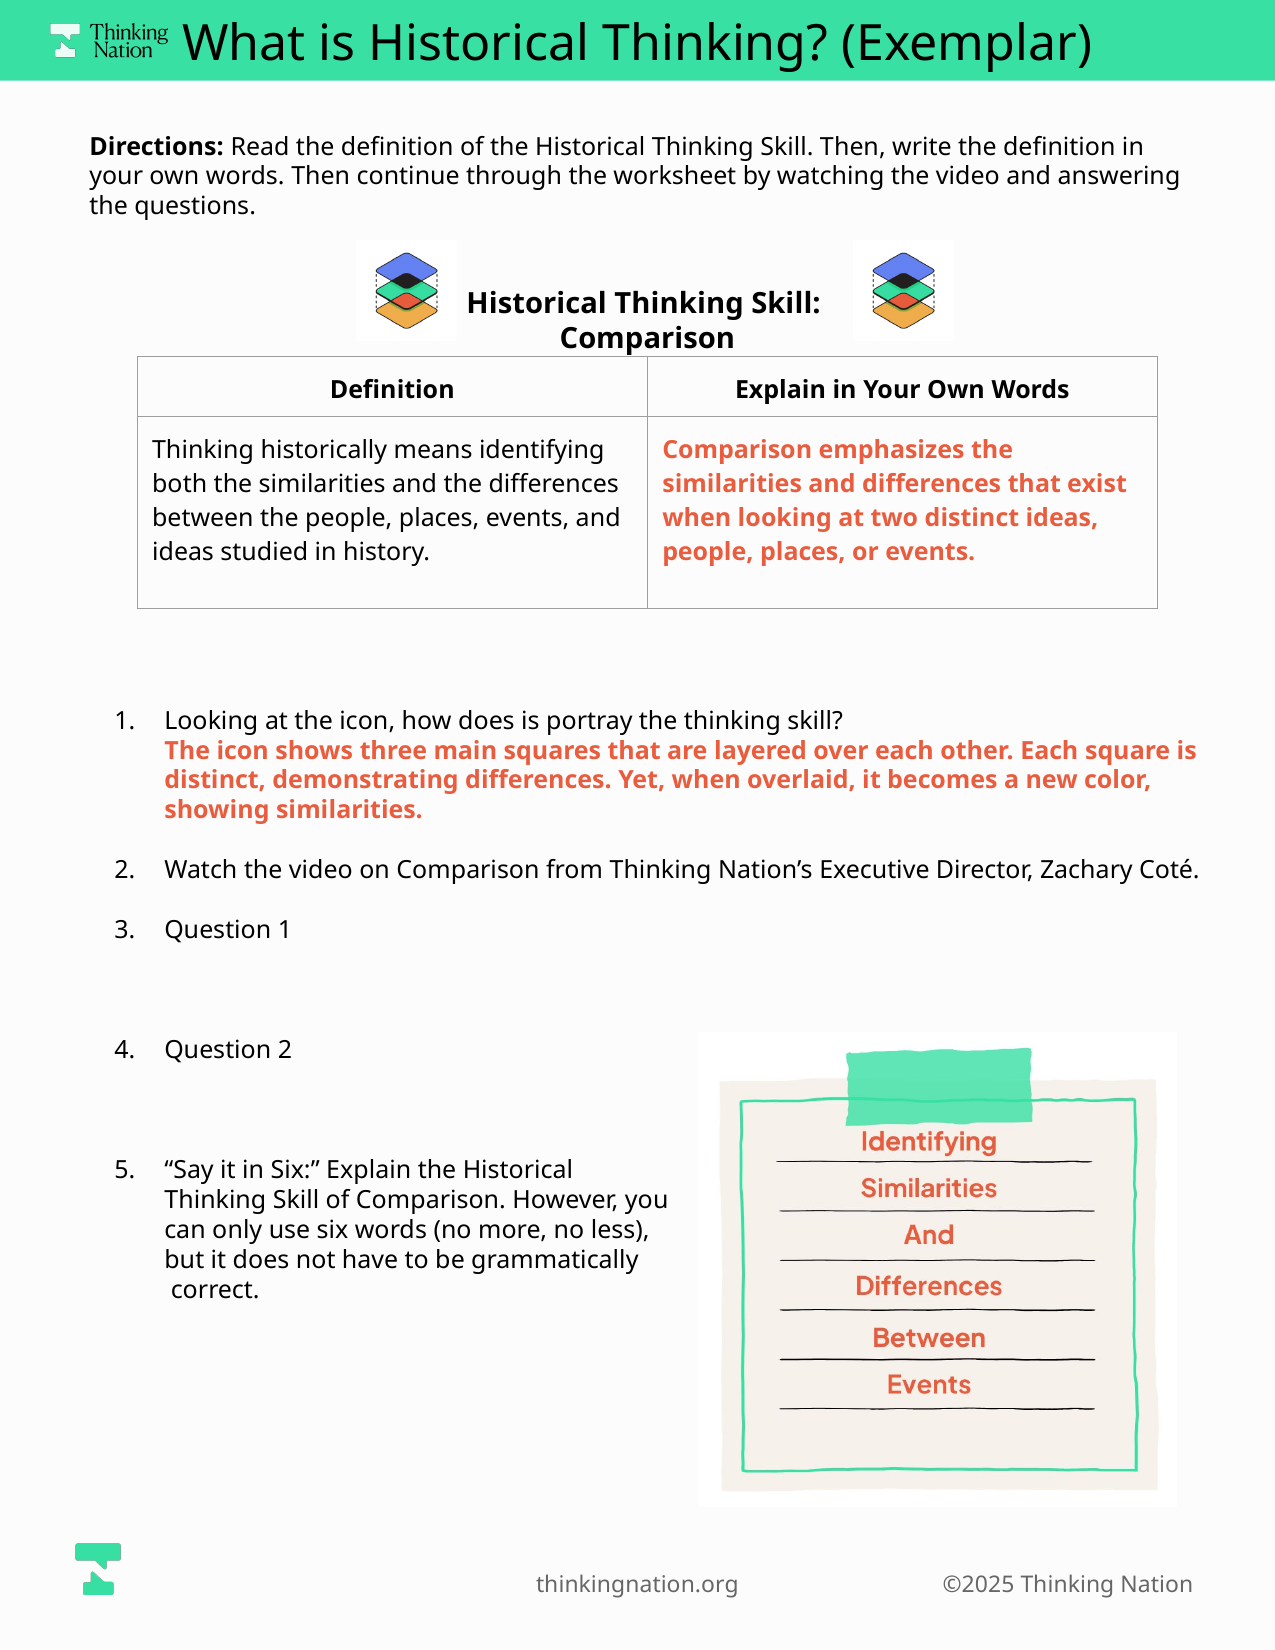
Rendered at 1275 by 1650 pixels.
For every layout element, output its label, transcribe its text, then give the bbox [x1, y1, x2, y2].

text_box [456, 1534, 1275, 1613]
table_header Definition [138, 357, 647, 416]
picture [36, 12, 172, 69]
table_header Explain in Your Own Words [648, 357, 1157, 416]
picture [698, 1032, 1178, 1507]
text_box What is Historical Thinking? (Exemplar) [0, 0, 1275, 81]
text_box Directions: Read the definition of the Historical Thinking Skill. Then, write the definition in your own words. Then continue through the worksheet by watching the video and answering the questions. Historical Thinking Skill: Comparison Looking at the icon, how does is portray the thinking skill? The icon shows three main squares that are layered over each other. Each square is distinct, demonstrating differences. Yet, when overlaid, it becomes a new color, showing similarities. Watch the video on Comparison from Thinking Nation’s Executive Director, Zachary Coté. Question 1 Question 2 “Say it in Six:” Explain the Historical Thinking Skill of Comparison. However, you can only use six words (no more, no less), but it does not have to be grammatically correct. [74, 114, 1221, 1383]
picture [62, 1533, 134, 1605]
picture [356, 240, 457, 341]
table_cell Thinking historically means identifying both the similarities and the differences between the people, places, events, and ideas studied in history. [138, 417, 647, 608]
picture [853, 240, 955, 341]
table_cell Comparison emphasizes the similarities and differences that exist when looking at two distinct ideas, people, places, or events. [648, 417, 1157, 608]
